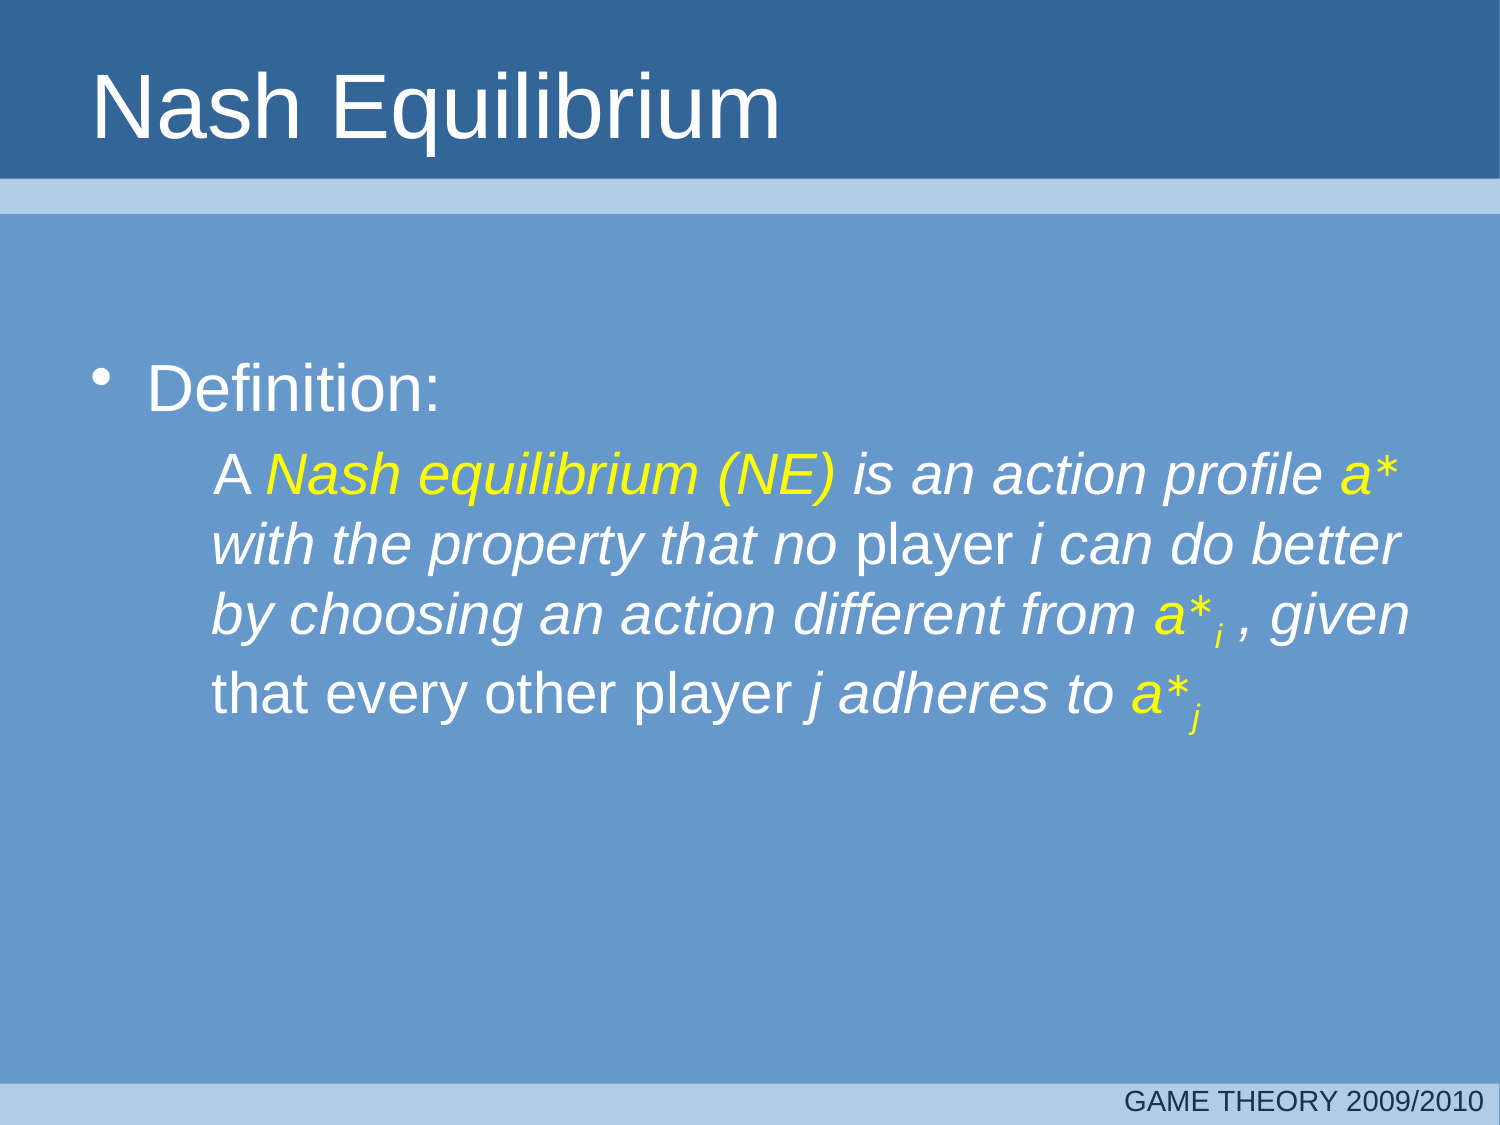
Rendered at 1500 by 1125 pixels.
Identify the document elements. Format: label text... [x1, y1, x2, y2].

list Definition: A Nash equilibrium (NE) is an action profile a∗ with the property that no player i can do better by choosing an action different from a∗i , given that every other player j adheres to a∗j [74, 243, 1436, 1000]
title Nash Equilibrium [74, 42, 1436, 162]
text_box GAME THEORY 2009/2010 [1109, 1075, 1500, 1125]
